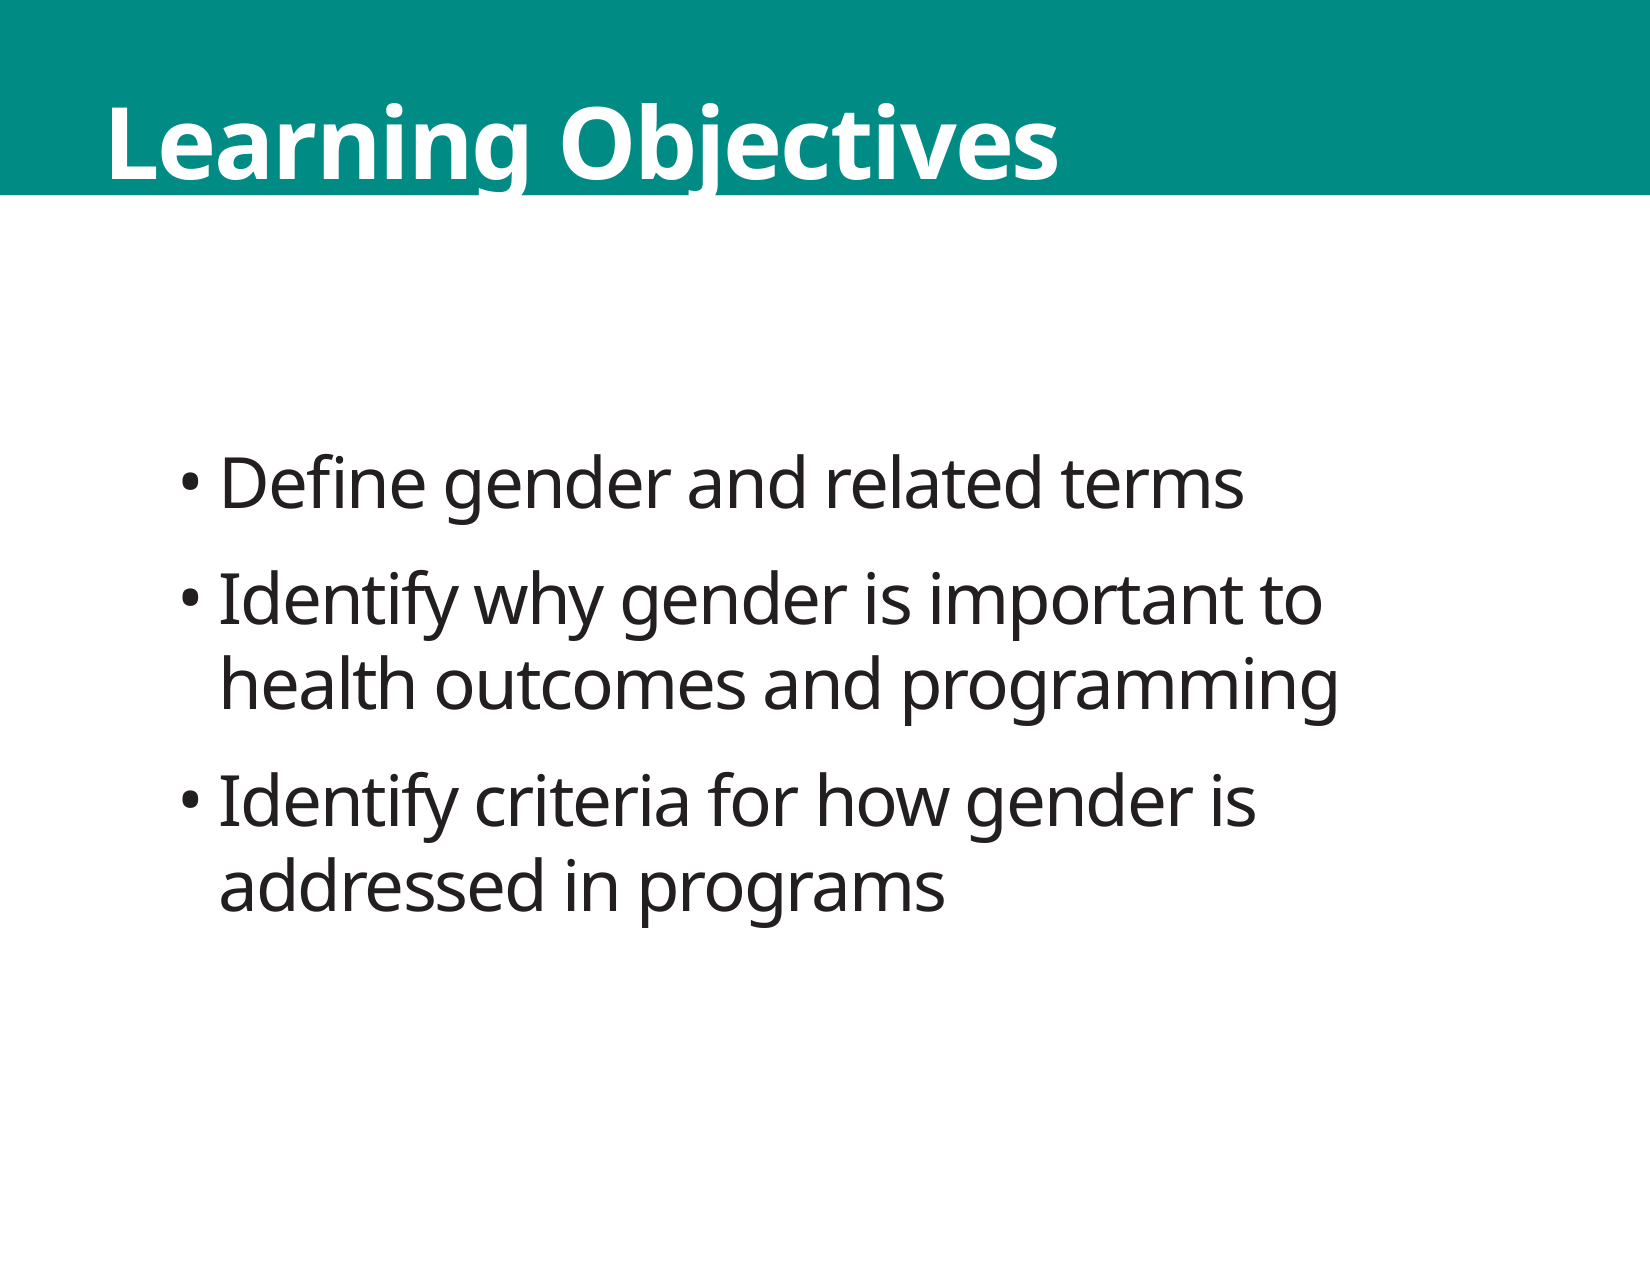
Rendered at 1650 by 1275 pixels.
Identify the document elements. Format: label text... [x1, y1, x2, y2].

text_box Learning Objectives [100, 84, 1595, 200]
text_box Define gender and related terms Identify why gender is important to health outcomes and programming Identify criteria for how gender is addressed in programs [100, 437, 1483, 926]
text_box [0, 0, 1650, 196]
